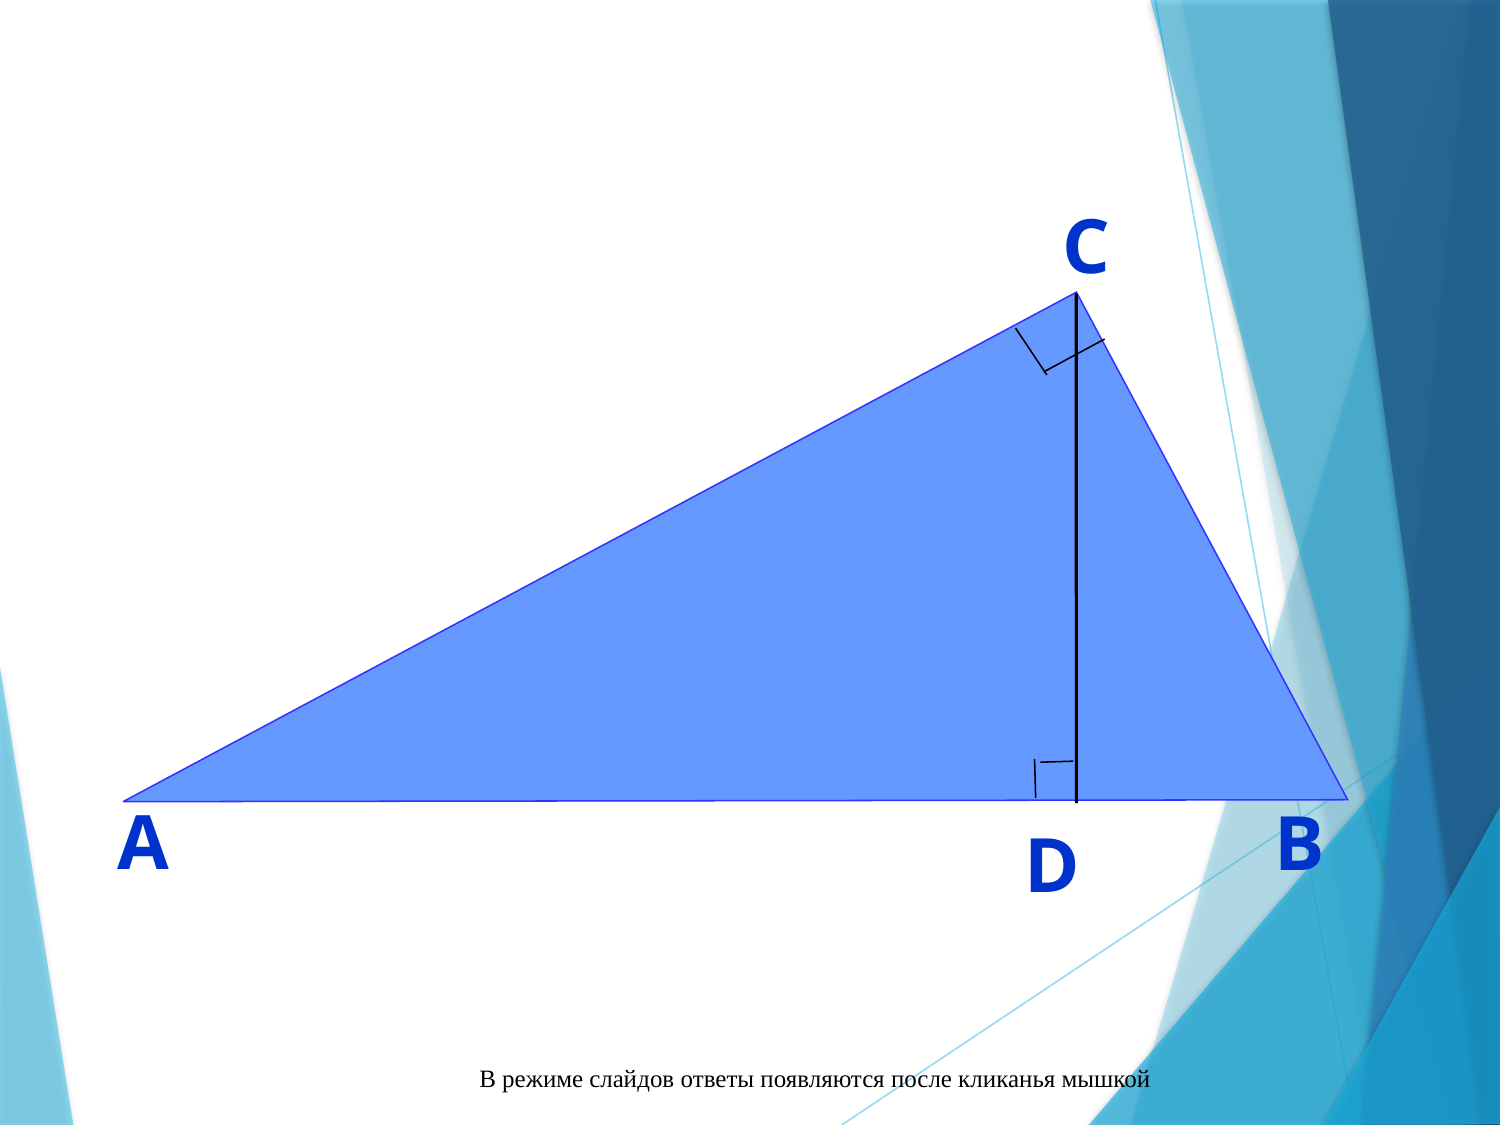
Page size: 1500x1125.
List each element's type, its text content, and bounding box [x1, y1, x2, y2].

text_box [150, 296, 1076, 802]
text_box [1077, 296, 1348, 801]
text_box С [1048, 191, 1126, 296]
text_box В [1259, 787, 1341, 893]
text_box А [103, 787, 219, 893]
text_box В режиме слайдов ответы появляются после кликанья мышкой [464, 1055, 1167, 1101]
text_box D [1009, 810, 1110, 916]
